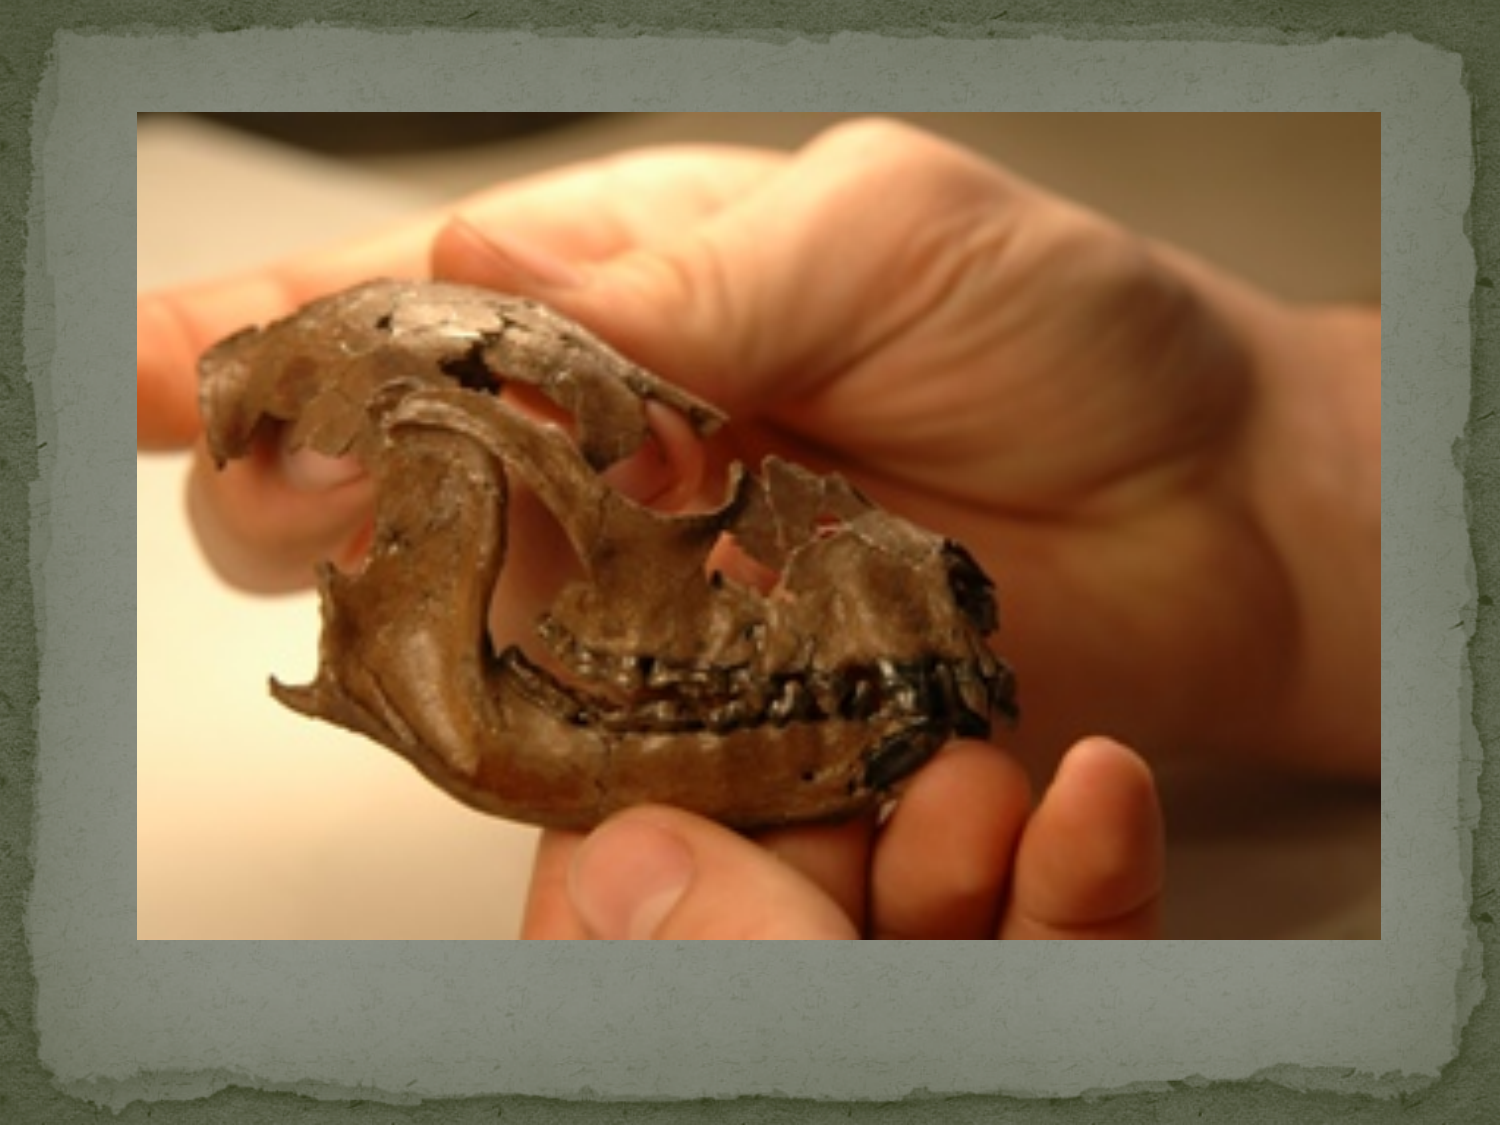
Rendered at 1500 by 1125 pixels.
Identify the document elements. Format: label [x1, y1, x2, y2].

picture [137, 112, 1381, 940]
